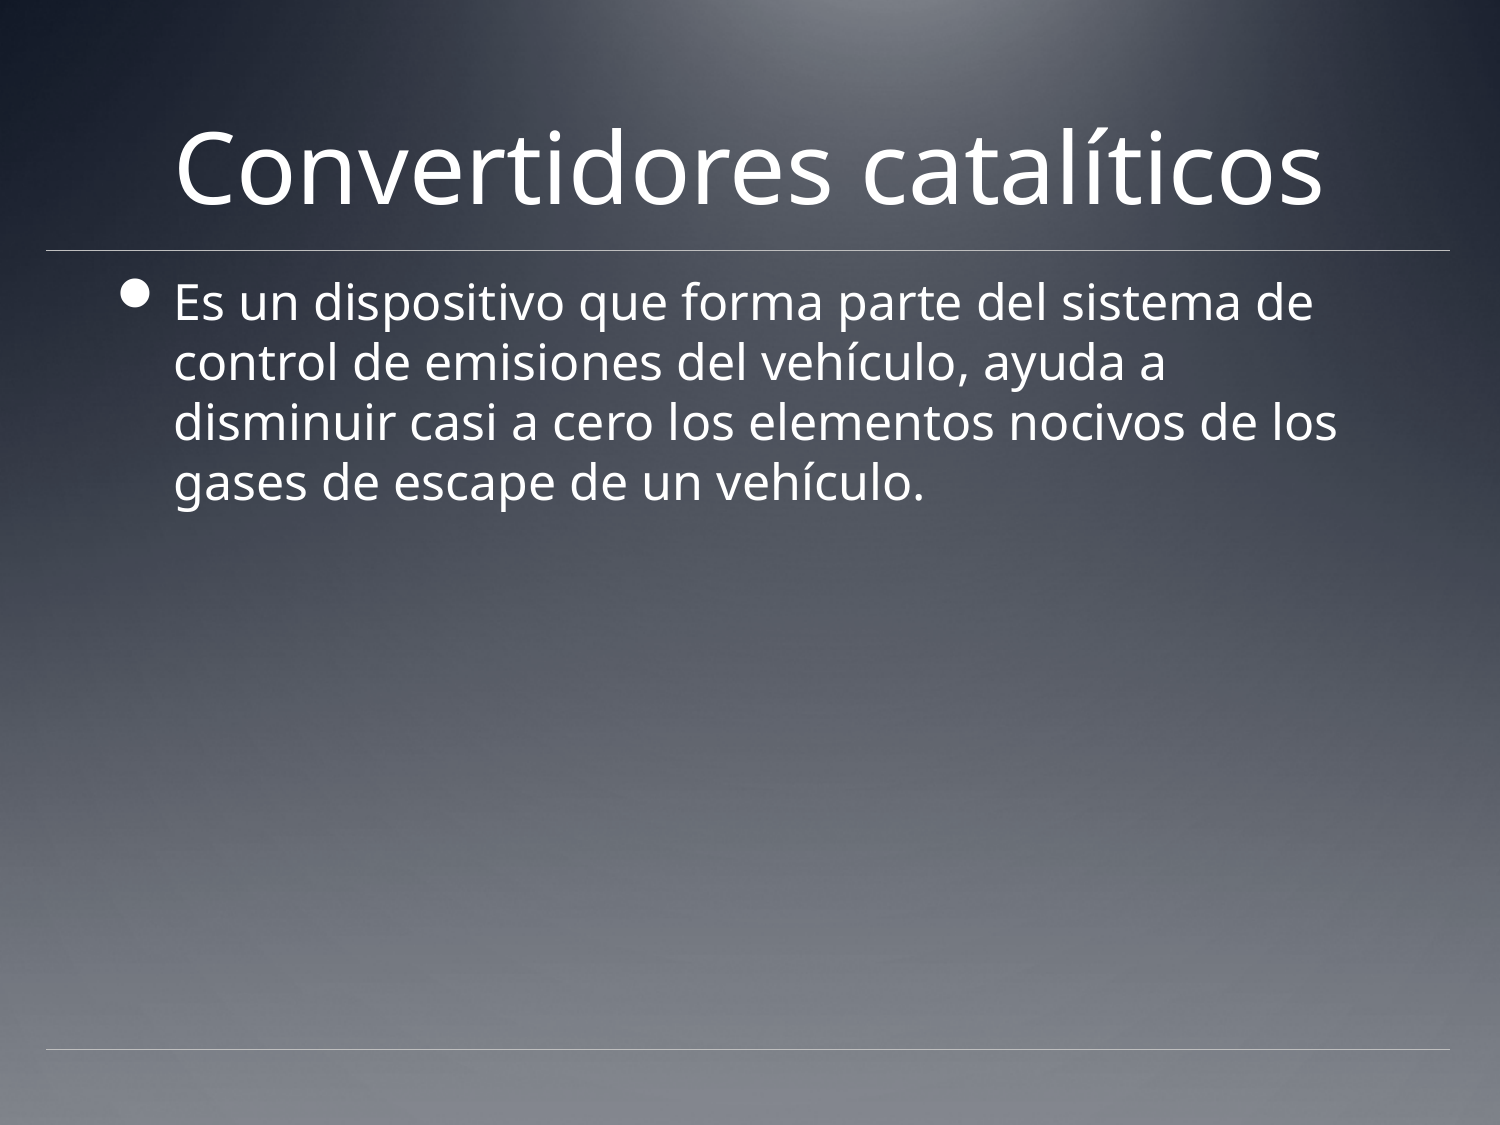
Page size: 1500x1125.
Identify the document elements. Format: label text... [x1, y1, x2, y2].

title Convertidores catalíticos [105, 17, 1394, 233]
list Es un dispositivo que forma parte del sistema de control de emisiones del vehículo, ayuda a disminuir casi a cero los elementos nocivos de los gases de escape de un vehículo. [101, 262, 1394, 1024]
